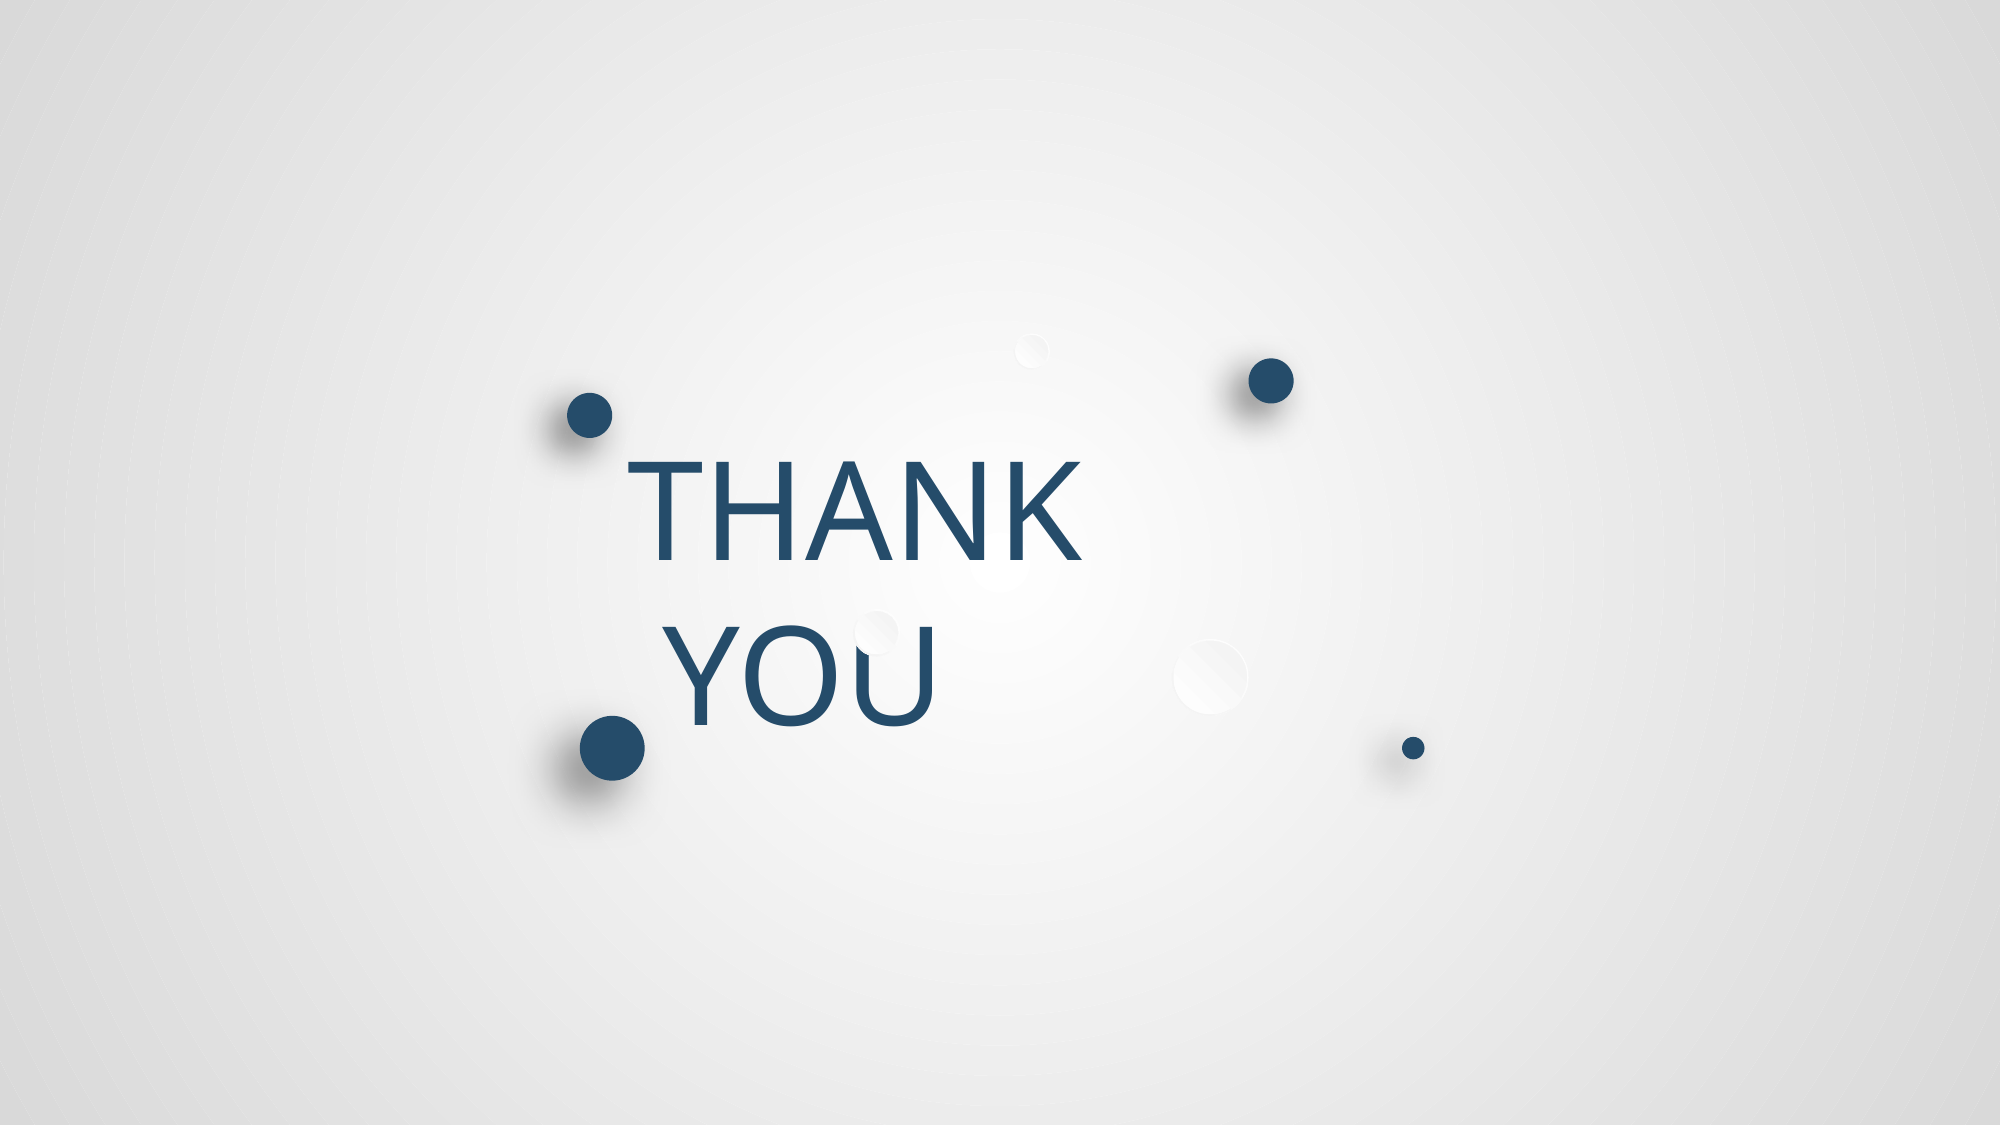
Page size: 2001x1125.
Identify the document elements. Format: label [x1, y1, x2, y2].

text_box [567, 333, 1445, 781]
